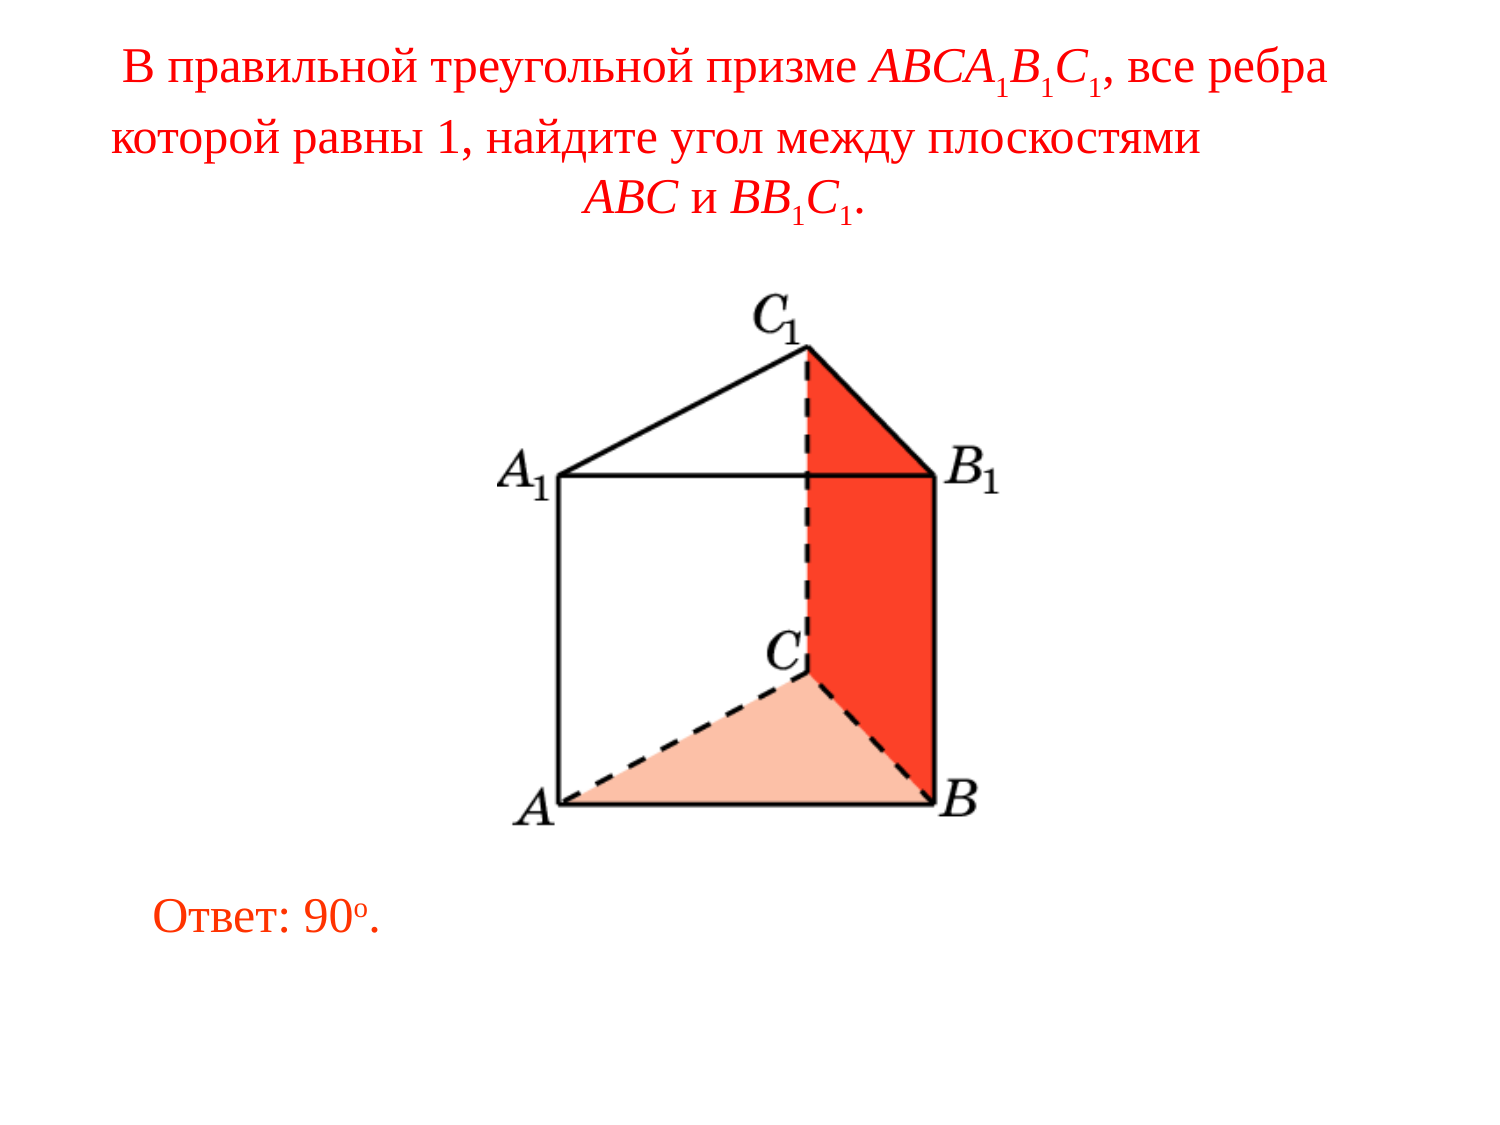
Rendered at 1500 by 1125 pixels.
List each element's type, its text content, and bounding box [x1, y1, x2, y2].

text_box Ответ: 90o. [137, 874, 638, 950]
text_box В правильной треугольной призме ABCA1B1C1, все ребра которой равны 1, найдите угол между плоскостями ABC и BB1C1. [49, 24, 1400, 239]
picture [497, 284, 1003, 841]
